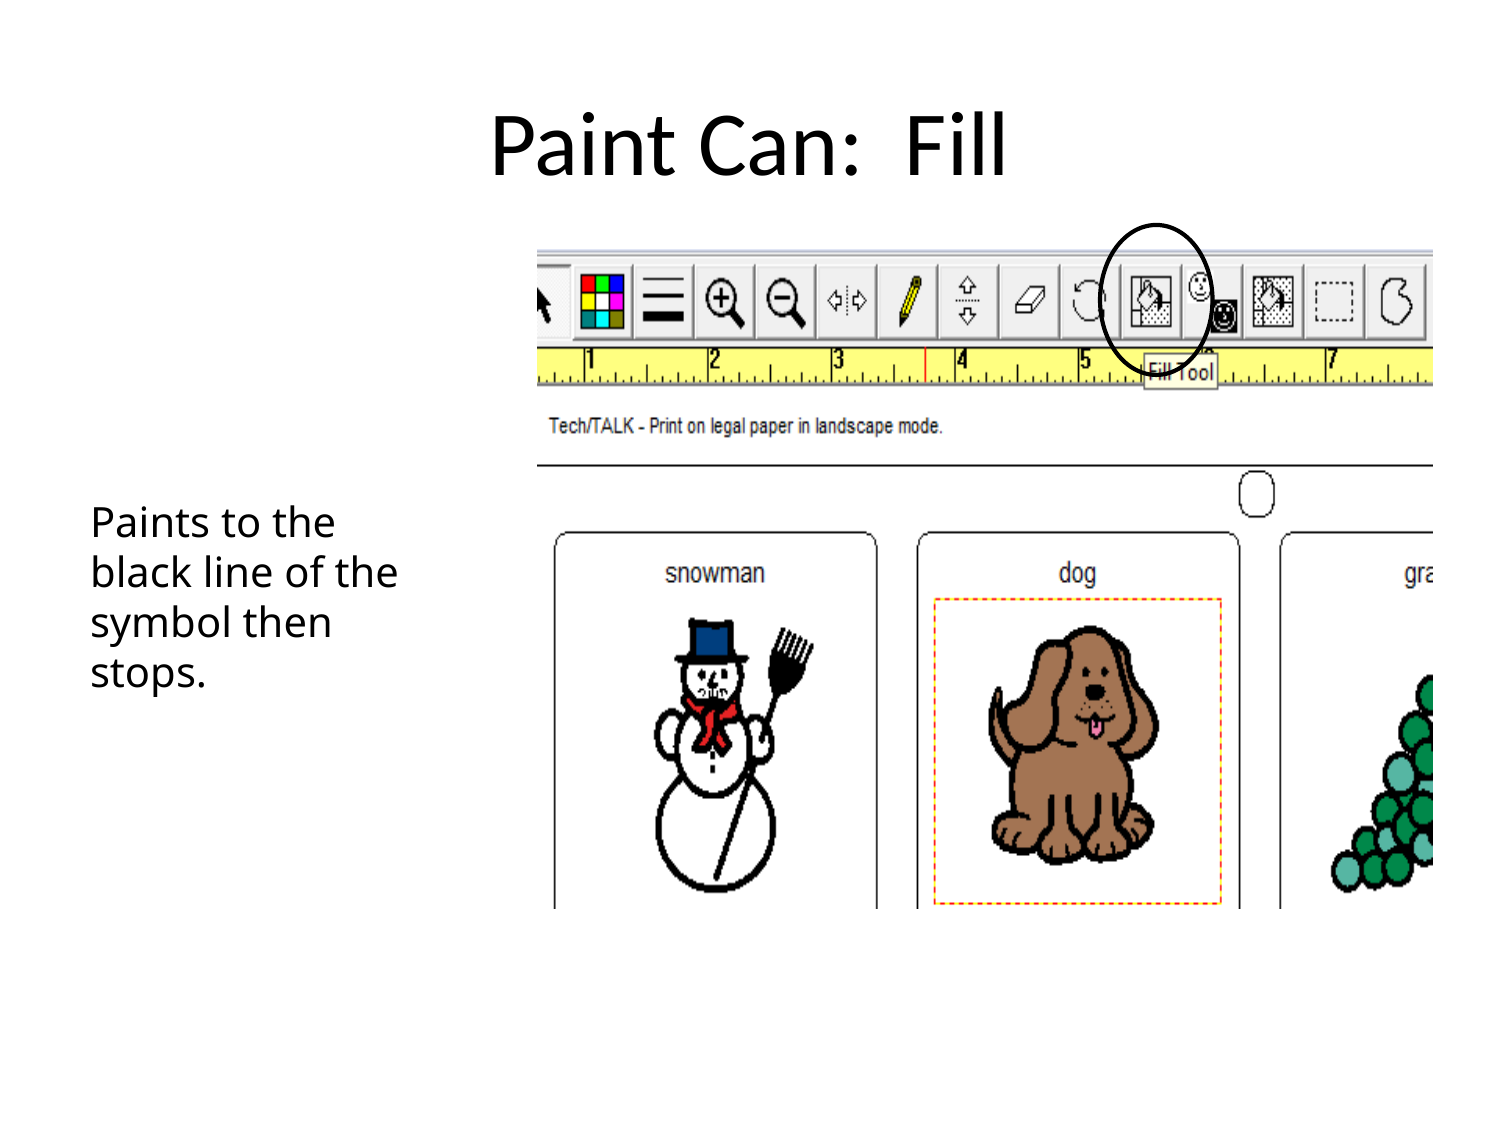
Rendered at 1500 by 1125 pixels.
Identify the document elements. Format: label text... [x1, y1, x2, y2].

text_box Paints to the black line of the symbol then stops. [74, 488, 463, 704]
text_box [1113, 222, 1200, 248]
title Paint Can: Fill [75, 45, 1425, 233]
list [537, 249, 1434, 909]
